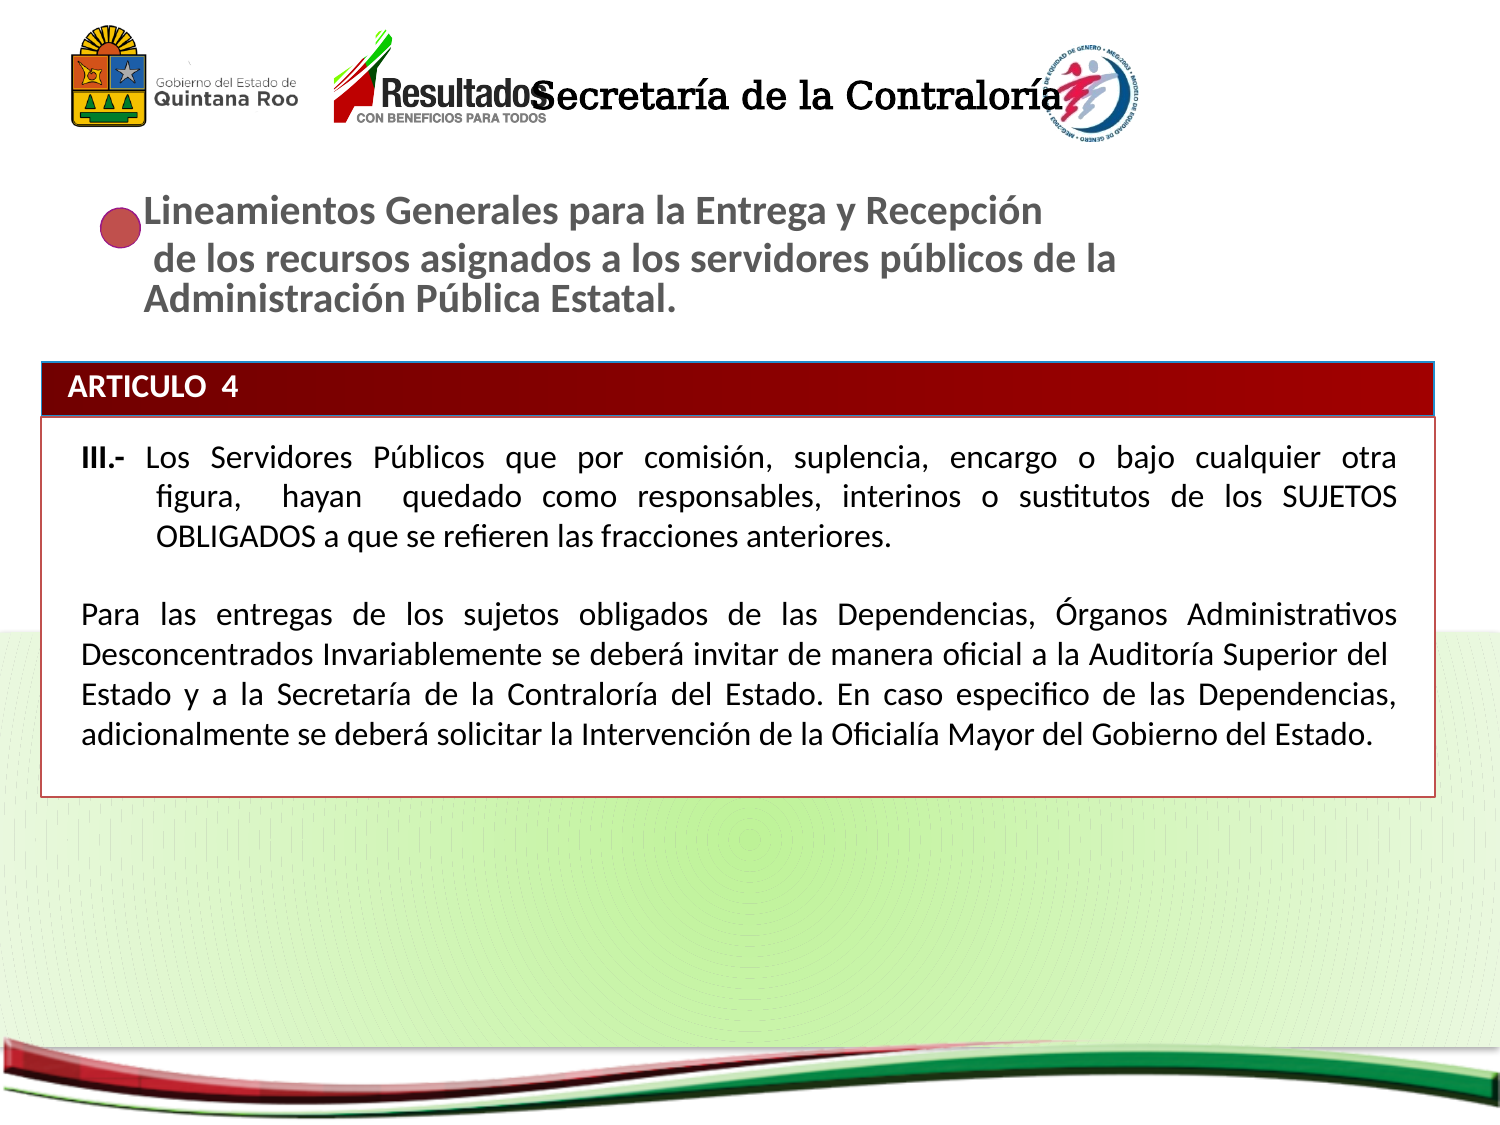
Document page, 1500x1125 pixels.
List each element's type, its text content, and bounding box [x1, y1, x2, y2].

text_box ARTICULO 4 [53, 356, 290, 360]
text_box Secretaría de la Contraloría [567, 63, 1037, 124]
text_box Lineamientos Generales para la Entrega y Recepción de los recursos asignados a los servidores públicos de la Administración Pública Estatal. [128, 185, 1137, 329]
picture [58, 25, 303, 130]
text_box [41, 361, 1436, 797]
picture [318, 23, 563, 130]
picture [1042, 45, 1140, 142]
picture [0, 1031, 1500, 1125]
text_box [100, 207, 141, 248]
text_box [0, 632, 1500, 1030]
